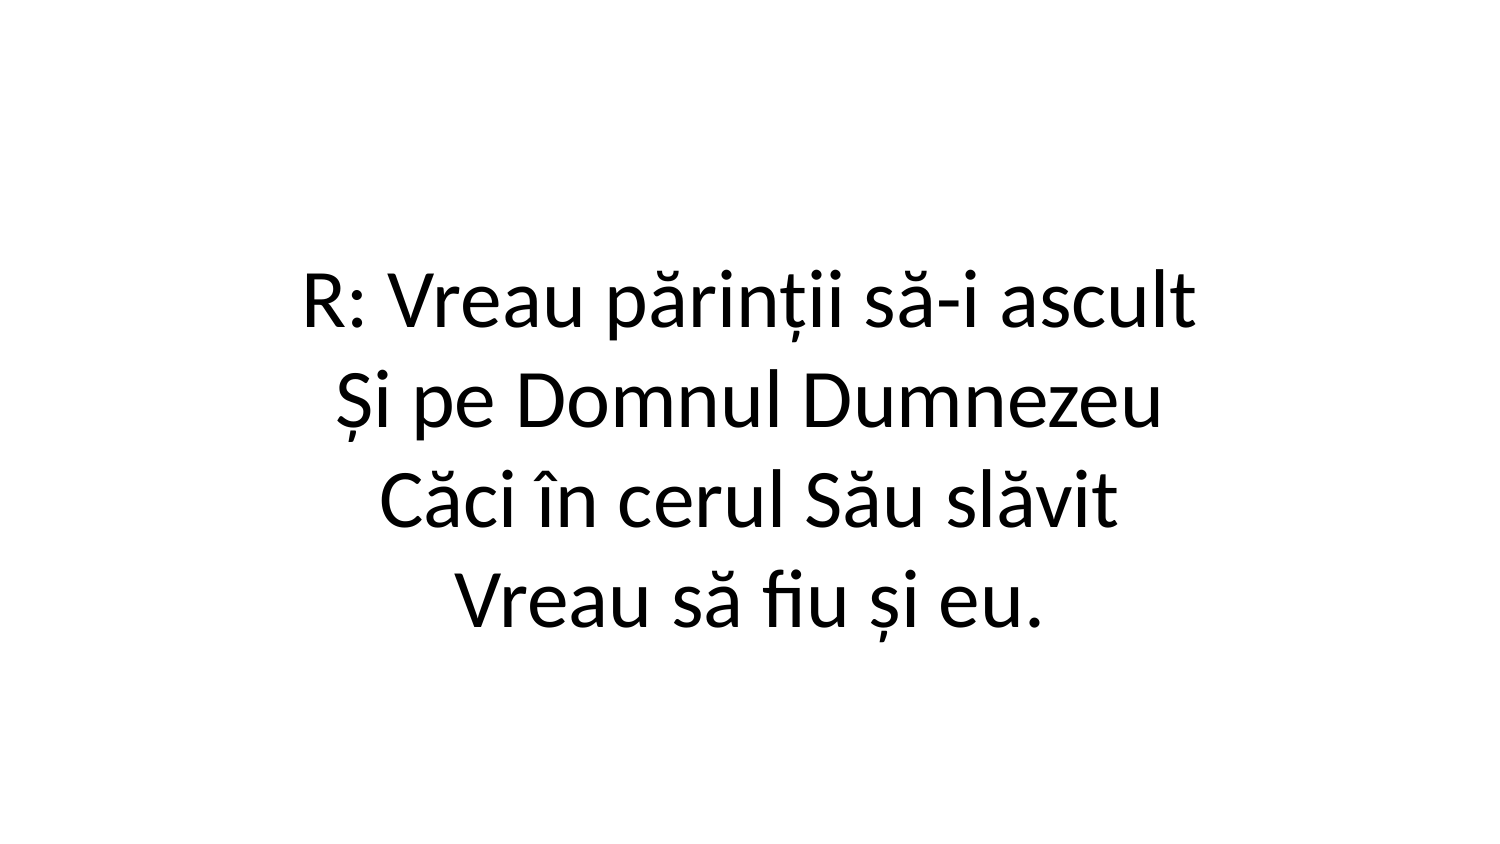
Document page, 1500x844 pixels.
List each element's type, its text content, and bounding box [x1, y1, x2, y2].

text_box R: Vreau părinții să-i ascult Și pe Domnul Dumnezeu Căci în cerul Său slăvit Vreau să fiu și eu. [286, 192, 1214, 652]
